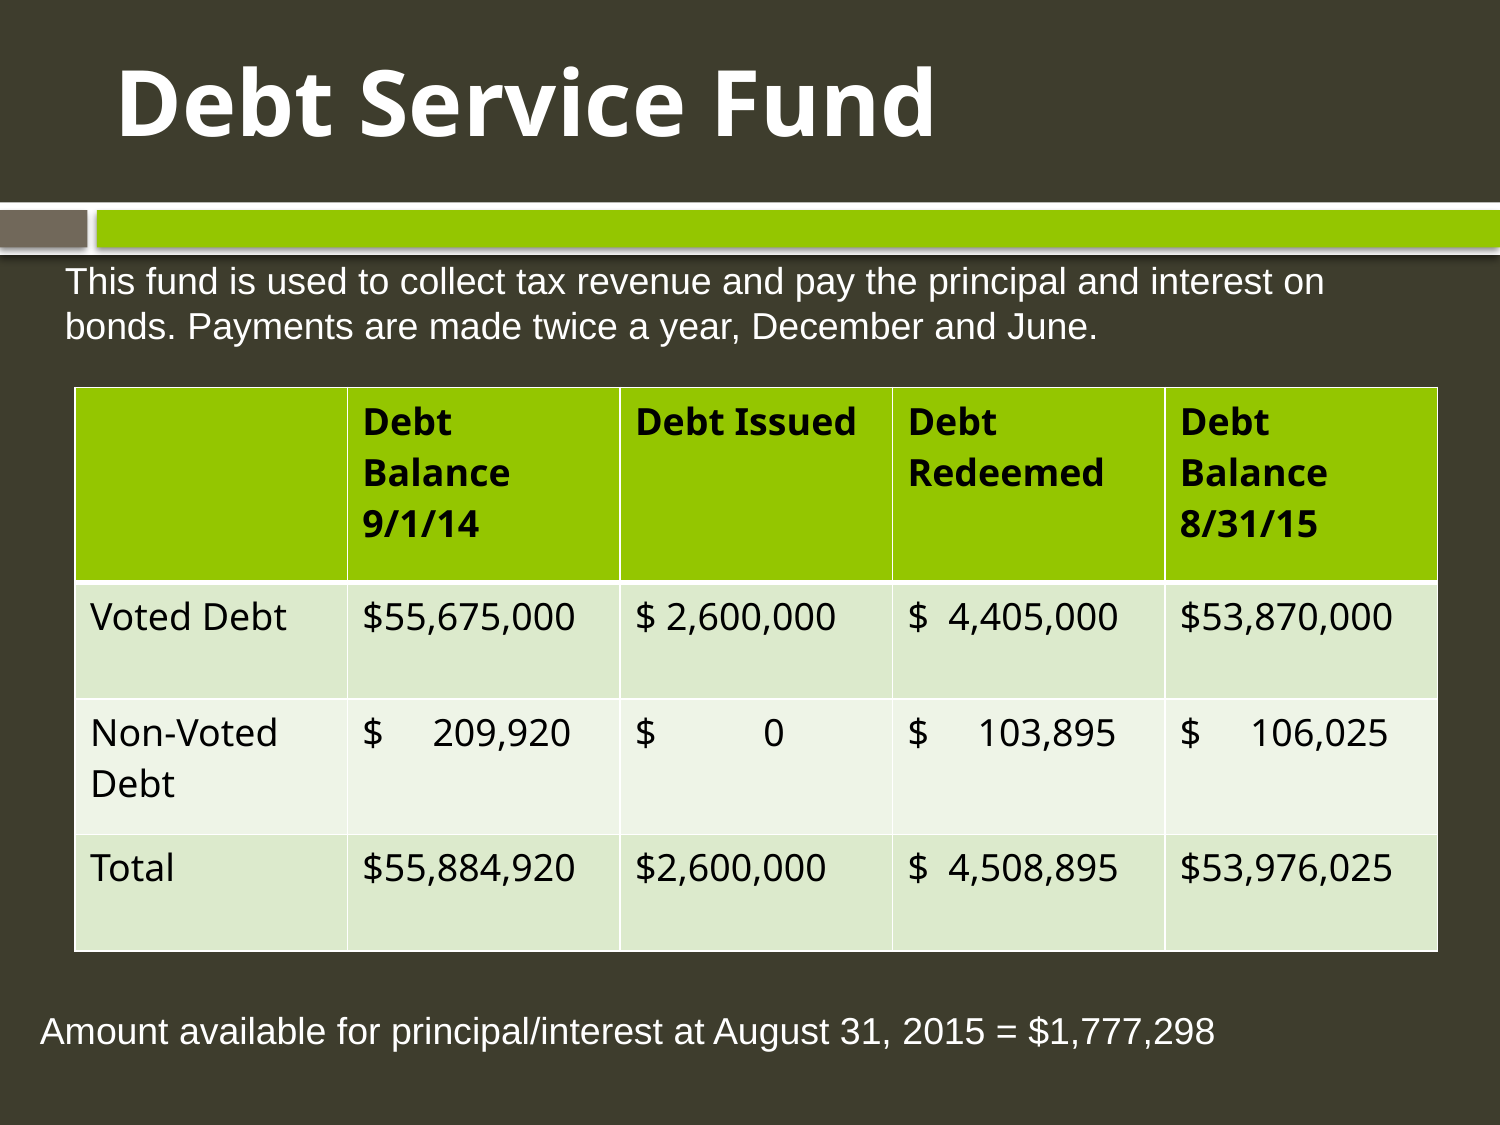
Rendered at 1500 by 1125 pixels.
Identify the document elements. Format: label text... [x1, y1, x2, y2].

table_header Debt Balance 9/1/14 [348, 388, 619, 580]
table_cell $ 4,405,000 [893, 585, 1164, 698]
table_cell $2,600,000 [621, 835, 892, 950]
table_cell $53,870,000 [1166, 585, 1437, 698]
table_cell $53,976,025 [1166, 835, 1437, 950]
text_box Amount available for principal/interest at August 31, 2015 = $1,777,298 [24, 999, 1425, 1060]
table_cell $ 209,920 [348, 700, 619, 834]
table_header Debt Issued [621, 388, 892, 580]
table_cell $ 103,895 [893, 700, 1164, 834]
table_cell $ 2,600,000 [621, 585, 892, 698]
table_cell Voted Debt [76, 585, 347, 698]
table_cell Total [76, 835, 347, 950]
table_cell Non-Voted Debt [76, 700, 347, 834]
table_cell $ 106,025 [1166, 700, 1437, 834]
table_cell $55,884,920 [348, 835, 619, 950]
table_header Debt Balance 8/31/15 [1166, 388, 1437, 580]
table_cell $ 4,508,895 [893, 835, 1164, 950]
table_header [76, 388, 347, 580]
text_box Debt Service Fund [99, 0, 1400, 200]
text_box This fund is used to collect tax revenue and pay the principal and interest on bonds. Payments are made twice a year, December and June. [50, 249, 1450, 355]
table_cell $ 0 [621, 700, 892, 834]
table_header Debt Redeemed [893, 388, 1164, 580]
table_cell $55,675,000 [348, 585, 619, 698]
